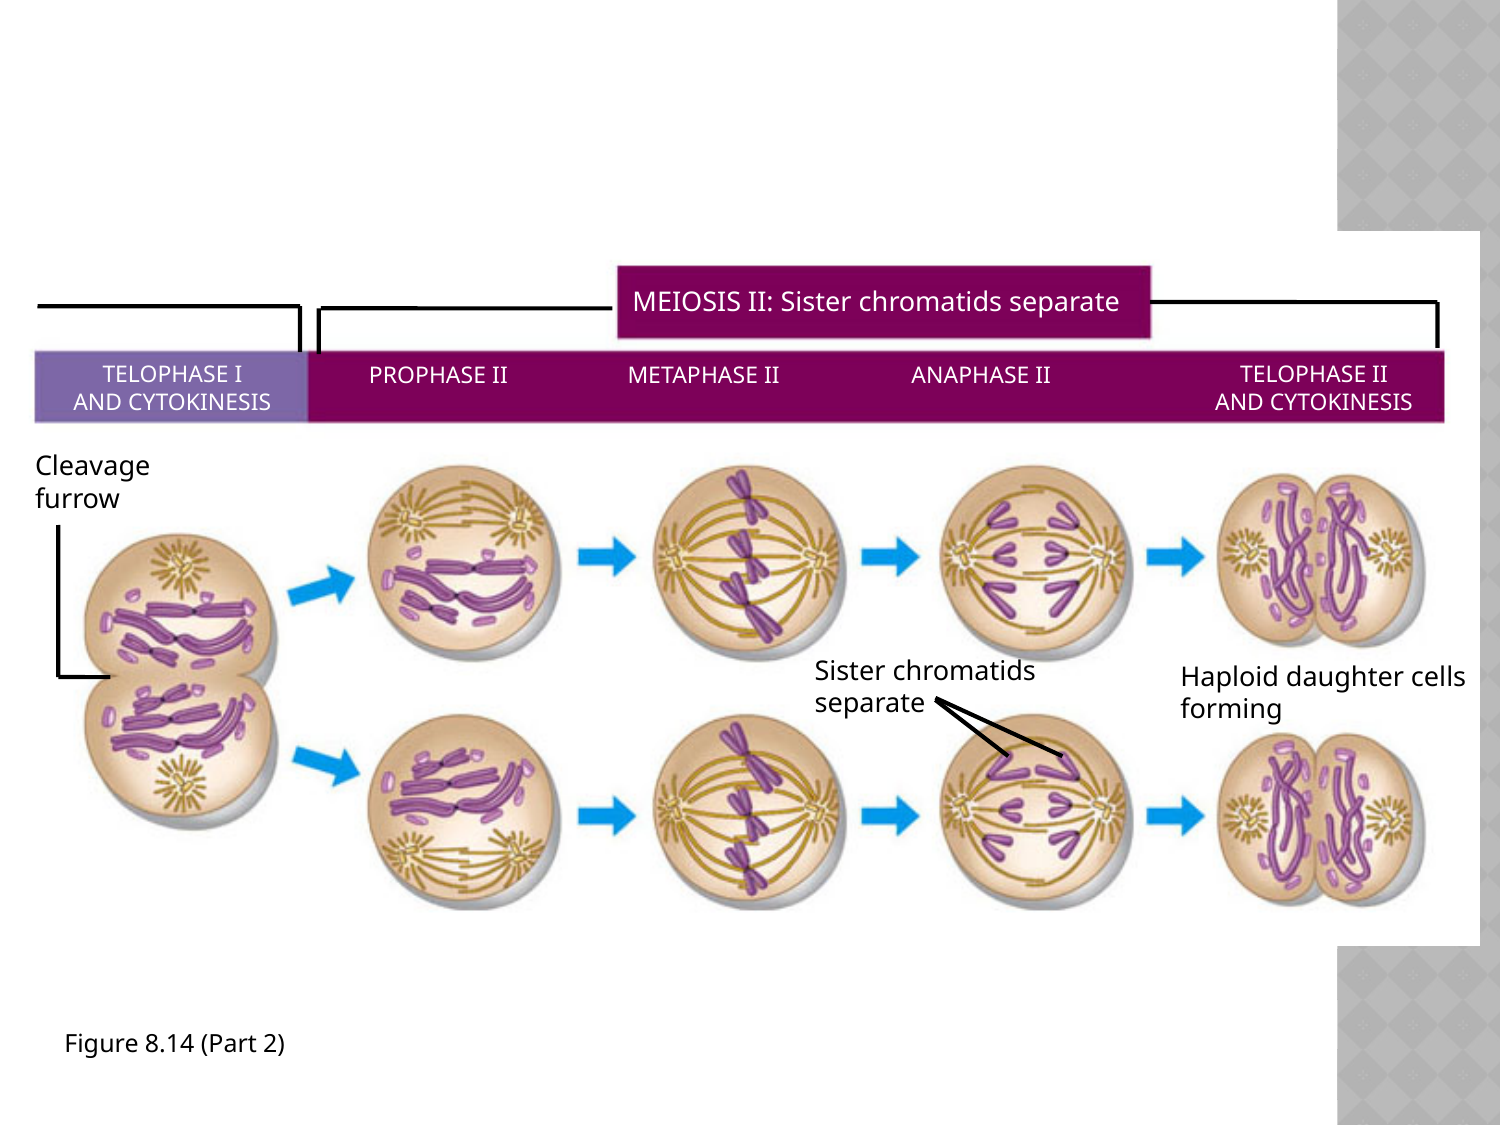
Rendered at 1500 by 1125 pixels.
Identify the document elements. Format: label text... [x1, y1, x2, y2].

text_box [0, 231, 1481, 947]
text_box Figure 8.14 (Part 2) [49, 1020, 301, 1065]
